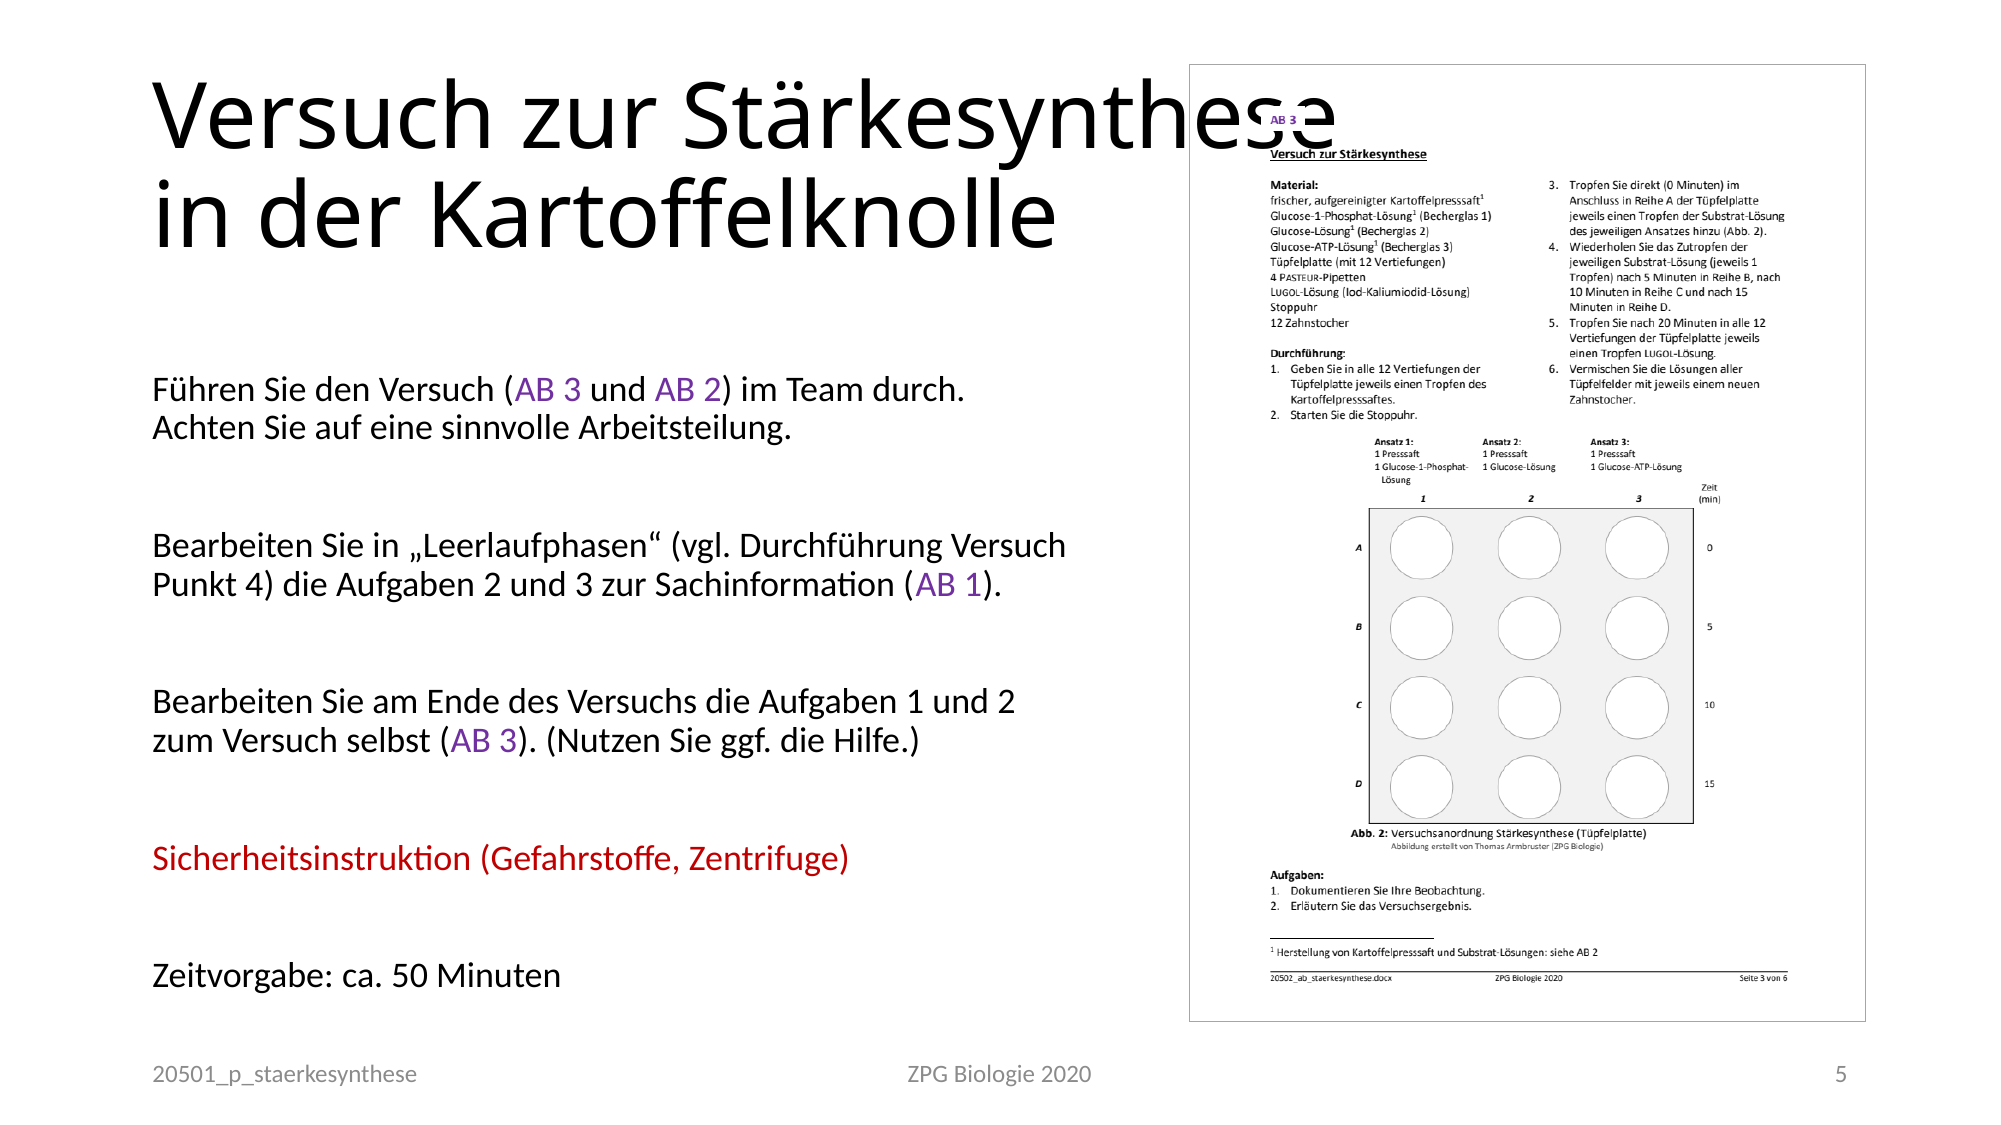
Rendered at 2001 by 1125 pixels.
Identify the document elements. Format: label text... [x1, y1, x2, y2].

slide_number 20501_p_staerkesynthese [137, 1042, 588, 1103]
footer ZPG Biologie 2020 [662, 1042, 1338, 1103]
picture [1189, 64, 1866, 1022]
title Versuch zur Stärkesynthese in der Kartoffelknolle [137, 59, 1863, 278]
list Führen Sie den Versuch (AB 3 und AB 2) im Team durch. Achten Sie auf eine sinnvolle Arbeitsteilung. Bearbeiten Sie in „Leerlaufphasen“ (vgl. Durchführung Versuch Punkt 4) die Aufgaben 2 und 3 zur Sachinformation (AB 1). Bearbeiten Sie am Ende des Versuchs die Aufgaben 1 und 2 zum Versuch selbst (AB 3). (Nutzen Sie ggf. die Hilfe.) Sicherheitsinstruktion (Gefahrstoffe, Zentrifuge) Zeitvorgabe: ca. 50 Minuten [137, 299, 1088, 1014]
slide_number 5 [1412, 1042, 1863, 1103]
